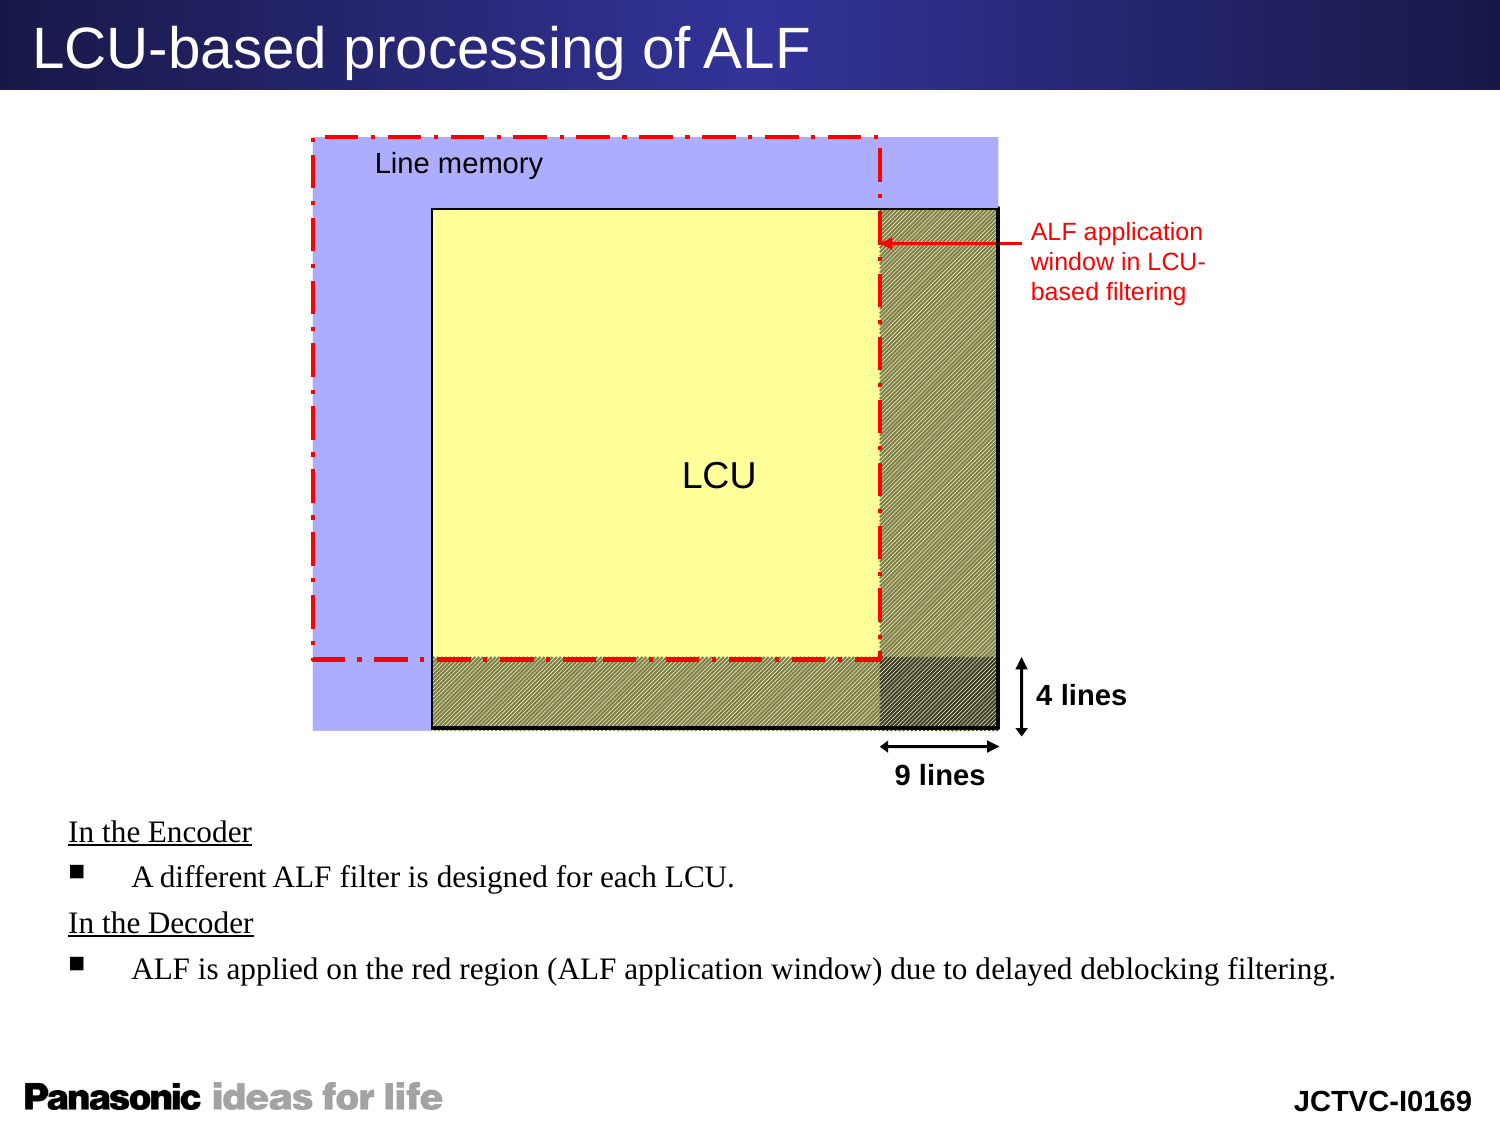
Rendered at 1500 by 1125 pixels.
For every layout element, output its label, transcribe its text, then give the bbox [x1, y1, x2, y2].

text_box [312, 137, 880, 660]
text_box ALF application window in LCU-based filtering [1016, 208, 1224, 313]
text_box [1015, 719, 1028, 737]
text_box LCU-based processing of ALF [17, 7, 1493, 83]
picture [24, 1082, 443, 1110]
text_box [880, 208, 999, 243]
text_box 9 lines [879, 748, 1022, 799]
text_box [879, 740, 1000, 748]
text_box [879, 252, 1000, 731]
text_box In the Encoder A different ALF filter is designed for each LCU. In the Decoder ALF is applied on the red region (ALF application window) due to delayed deblocking filtering. [53, 810, 1500, 1106]
text_box [880, 137, 999, 208]
text_box [431, 251, 999, 728]
text_box [1015, 656, 1028, 670]
text_box 4 lines [1021, 668, 1152, 719]
text_box [312, 660, 431, 731]
